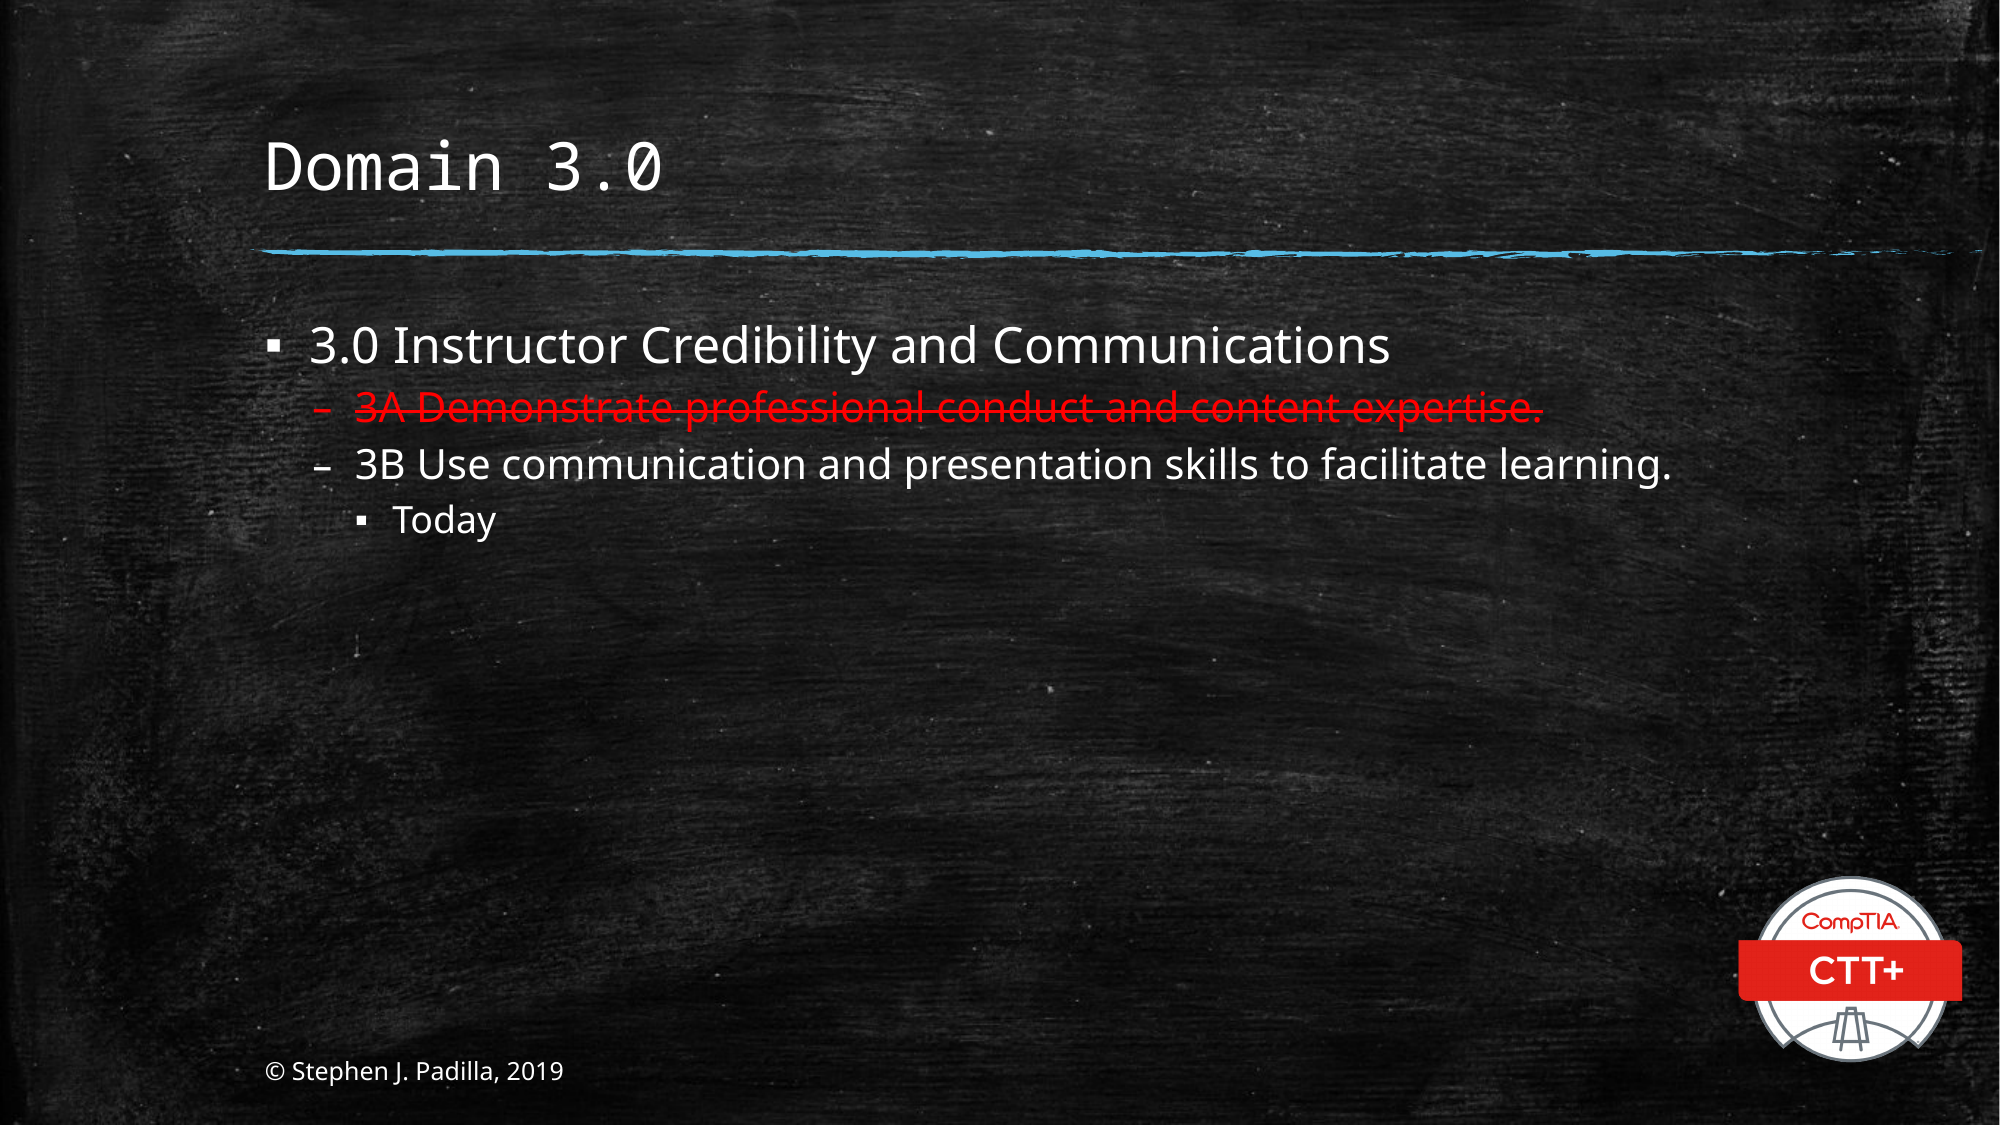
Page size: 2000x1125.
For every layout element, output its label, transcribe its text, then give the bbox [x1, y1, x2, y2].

list 3.0 Instructor Credibility and Communications 3A Demonstrate professional conduct and content expertise. 3B Use communication and presentation skills to facilitate learning. Today [249, 312, 1750, 1013]
footer © Stephen J. Padilla, 2019 [249, 1050, 1288, 1096]
title Domain 3.0 [249, 45, 1750, 213]
picture [1699, 824, 2000, 1125]
